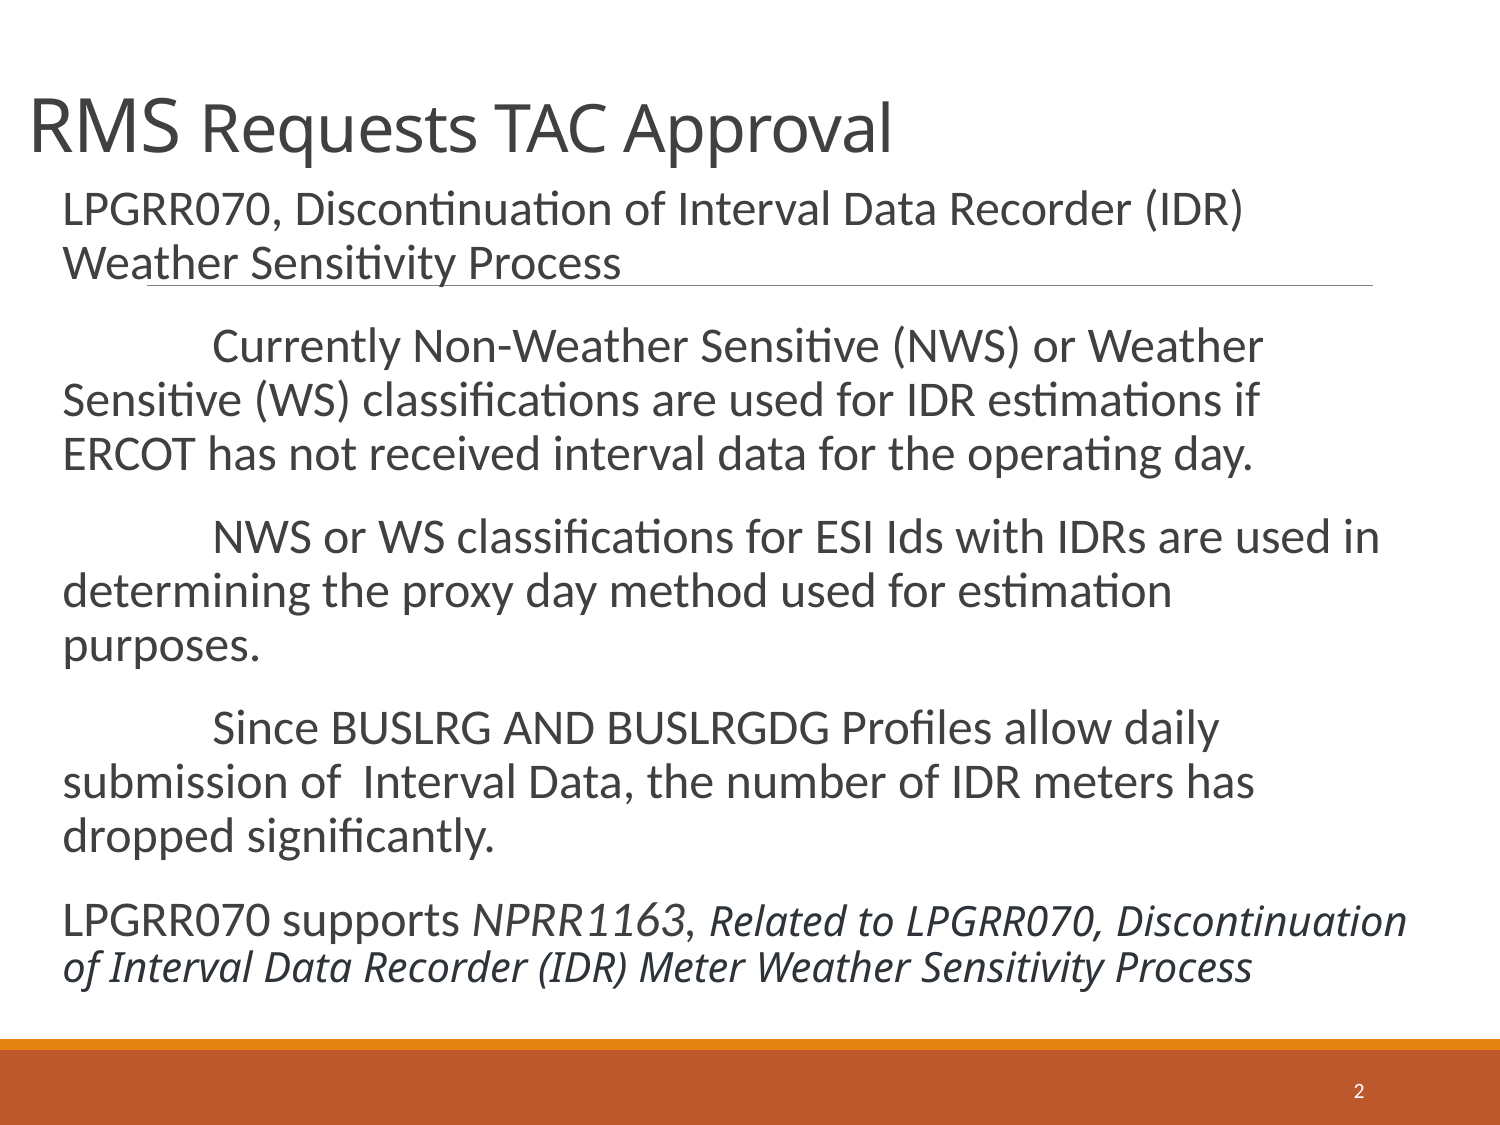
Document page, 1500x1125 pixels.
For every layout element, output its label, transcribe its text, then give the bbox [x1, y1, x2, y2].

title RMS Requests TAC Approval [12, 12, 1427, 175]
list LPGRR070, Discontinuation of Interval Data Recorder (IDR) Weather Sensitivity Process Currently Non-Weather Sensitive (NWS) or Weather Sensitive (WS) classifications are used for IDR estimations if ERCOT has not received interval data for the operating day. NWS or WS classifications for ESI Ids with IDRs are used in determining the proxy day method used for estimation purposes. Since BUSLRG AND BUSLRGDG Profiles allow daily submission of Interval Data, the number of IDR meters has dropped significantly. LPGRR070 supports NPRR1163, Related to LPGRR070, Discontinuation of Interval Data Recorder (IDR) Meter Weather Sensitivity Process [62, 174, 1427, 1038]
slide_number 2 [1218, 1059, 1380, 1120]
